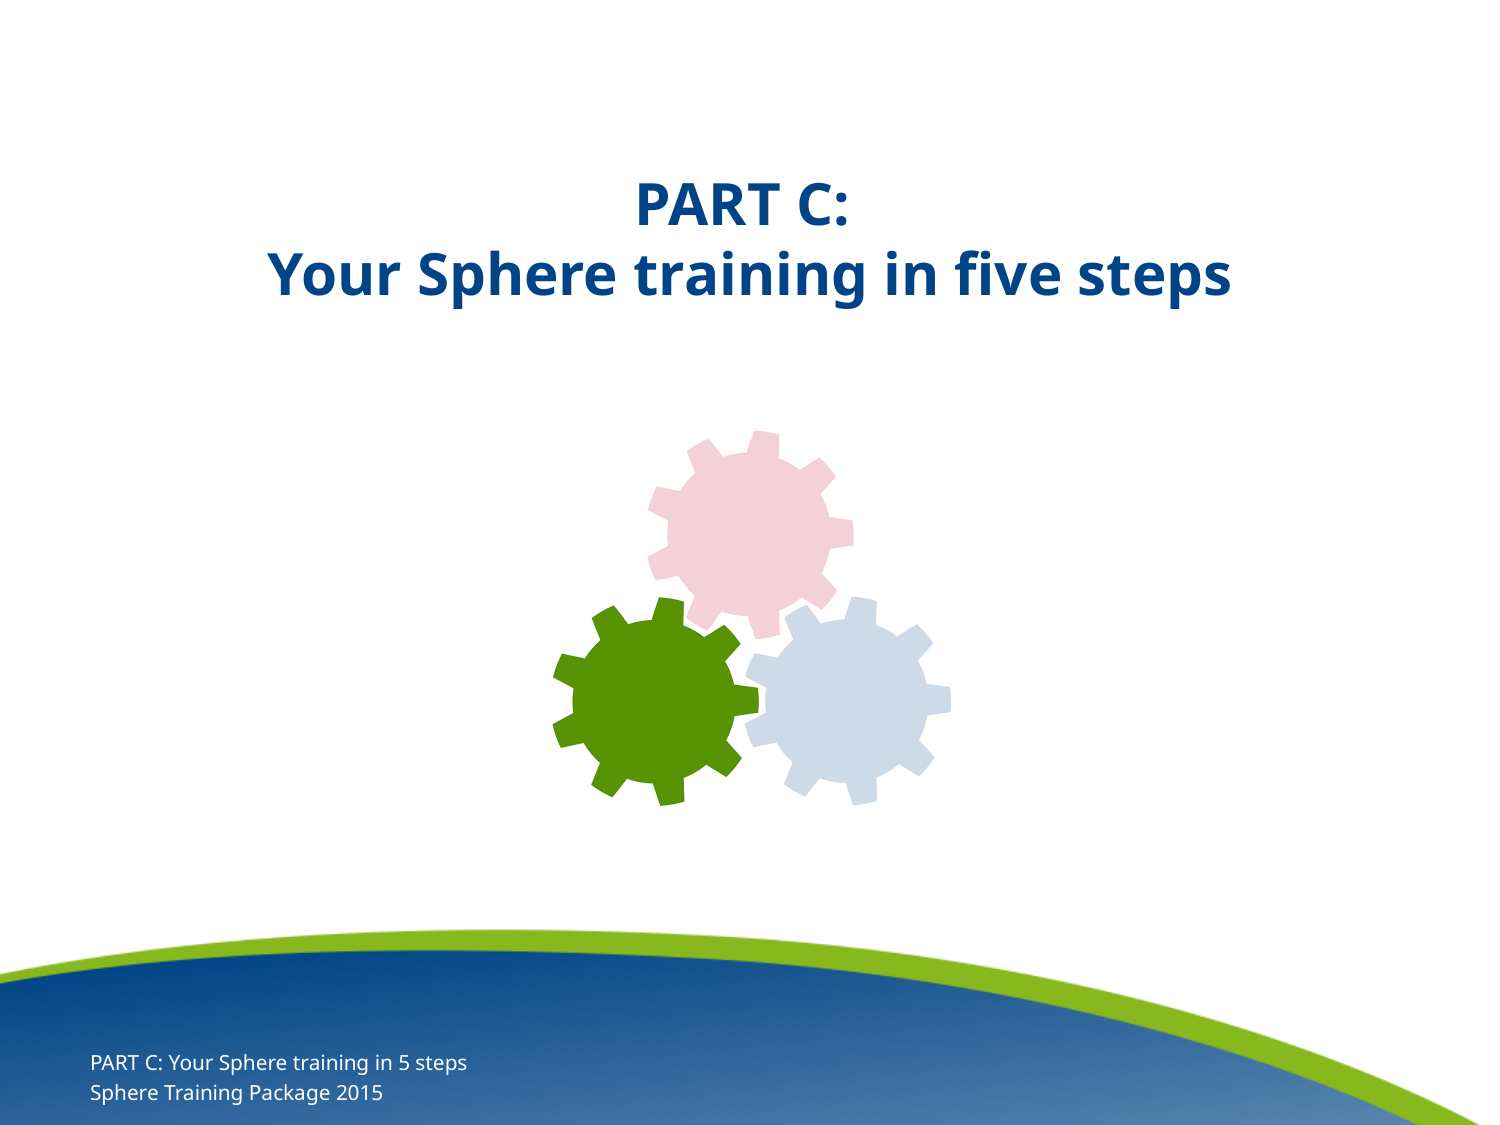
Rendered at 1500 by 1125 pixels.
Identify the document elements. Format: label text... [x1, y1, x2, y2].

text_box PART C: Your Sphere training in 5 steps Sphere Training Package 2015 [74, 1038, 1109, 1111]
picture [0, 927, 1500, 1125]
title PART C: Your Sphere training in five steps [75, 160, 1425, 774]
picture [551, 429, 952, 807]
